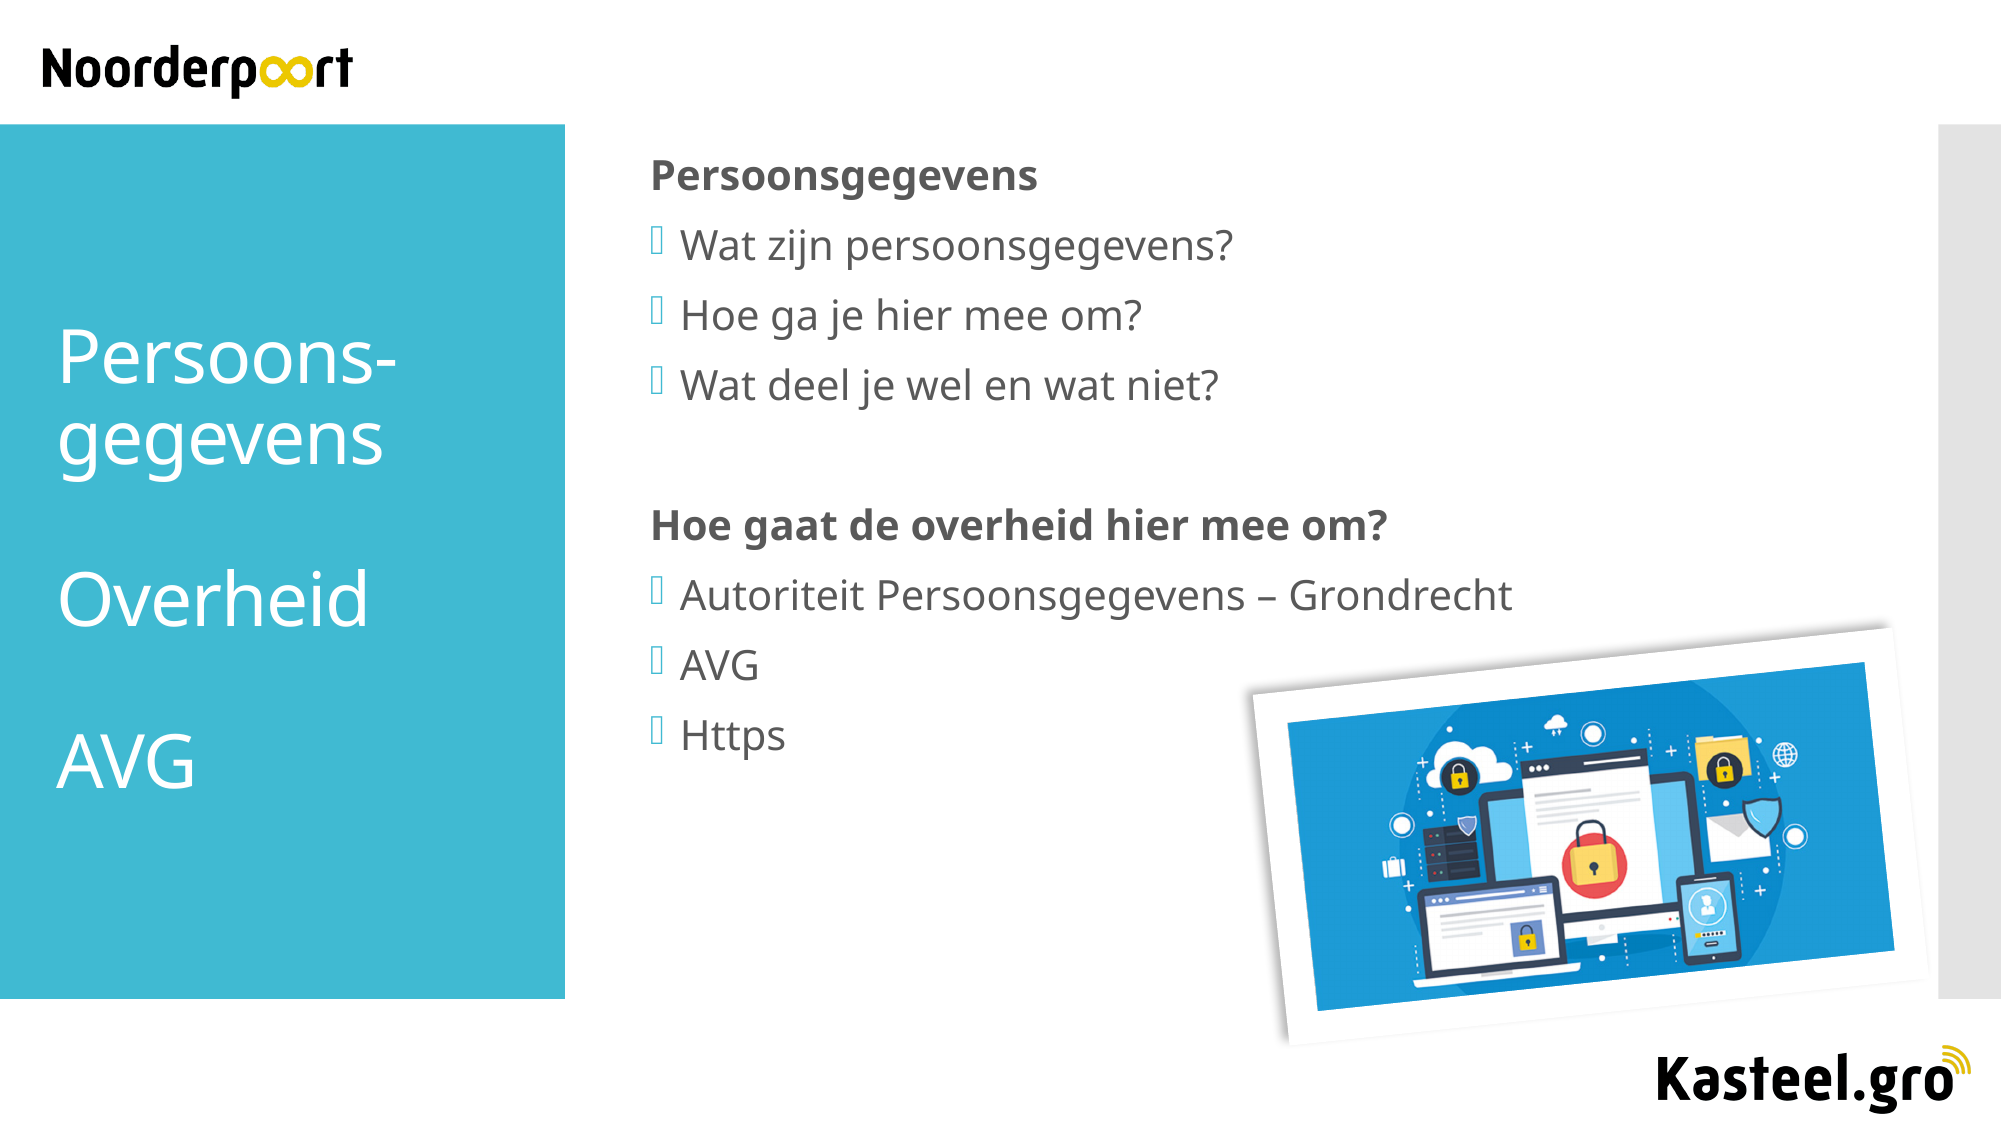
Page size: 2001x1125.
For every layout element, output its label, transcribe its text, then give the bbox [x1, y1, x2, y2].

picture [1755, 885, 1765, 896]
picture [1407, 828, 1414, 836]
picture [1666, 746, 1676, 757]
picture [41, 43, 354, 100]
picture [1657, 1045, 1971, 1114]
list Persoonsgegevens Wat zijn persoonsgegevens? Hoe ga je hier mee om? Wat deel je wel en wat niet? Hoe gaat de overheid hier mee om? Autoriteit Persoonsgegevens – Grondrecht AVG Https [634, 141, 1835, 982]
picture [1581, 722, 1602, 745]
picture [1522, 742, 1533, 752]
picture [1695, 736, 1752, 788]
title Persoons- gegevens Overheid AVG [41, 184, 523, 940]
picture [1426, 741, 1512, 795]
picture [1394, 812, 1413, 834]
picture [1426, 810, 1433, 816]
picture [1423, 816, 1480, 882]
picture [1544, 715, 1567, 736]
picture [1447, 726, 1453, 733]
picture [1606, 663, 1894, 982]
picture [1288, 691, 1741, 1011]
